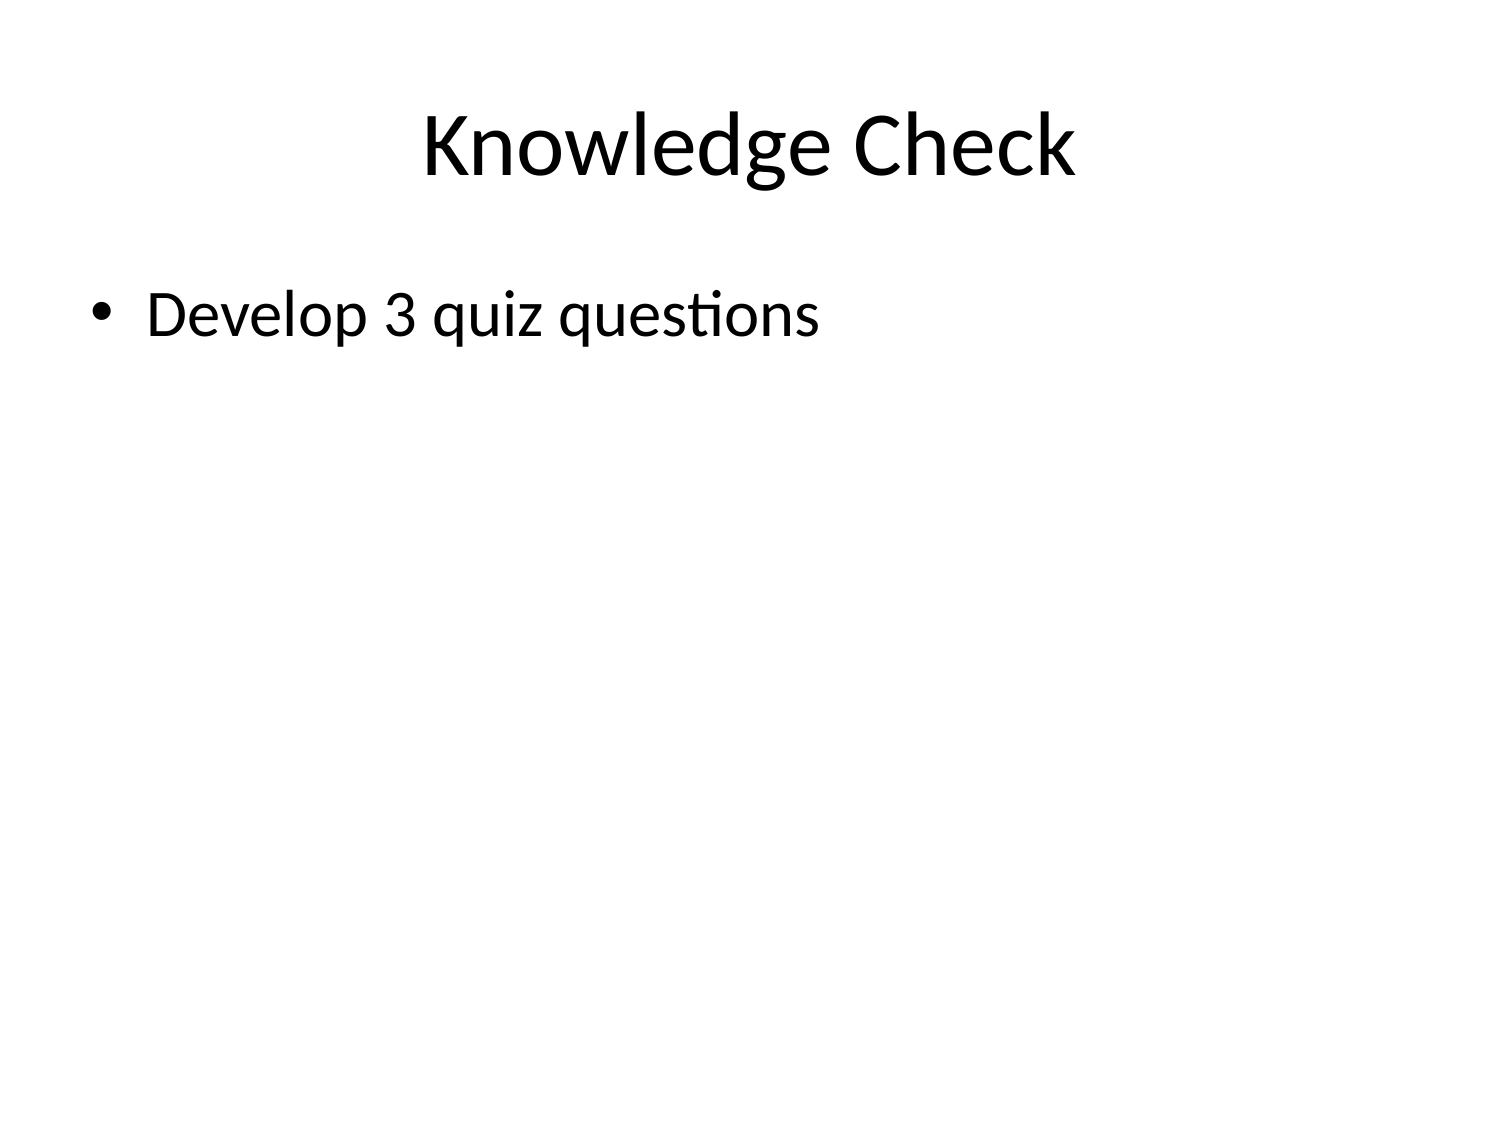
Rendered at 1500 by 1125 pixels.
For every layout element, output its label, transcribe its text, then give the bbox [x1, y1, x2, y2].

list Develop 3 quiz questions [75, 262, 1425, 1005]
title Knowledge Check [75, 45, 1425, 233]
